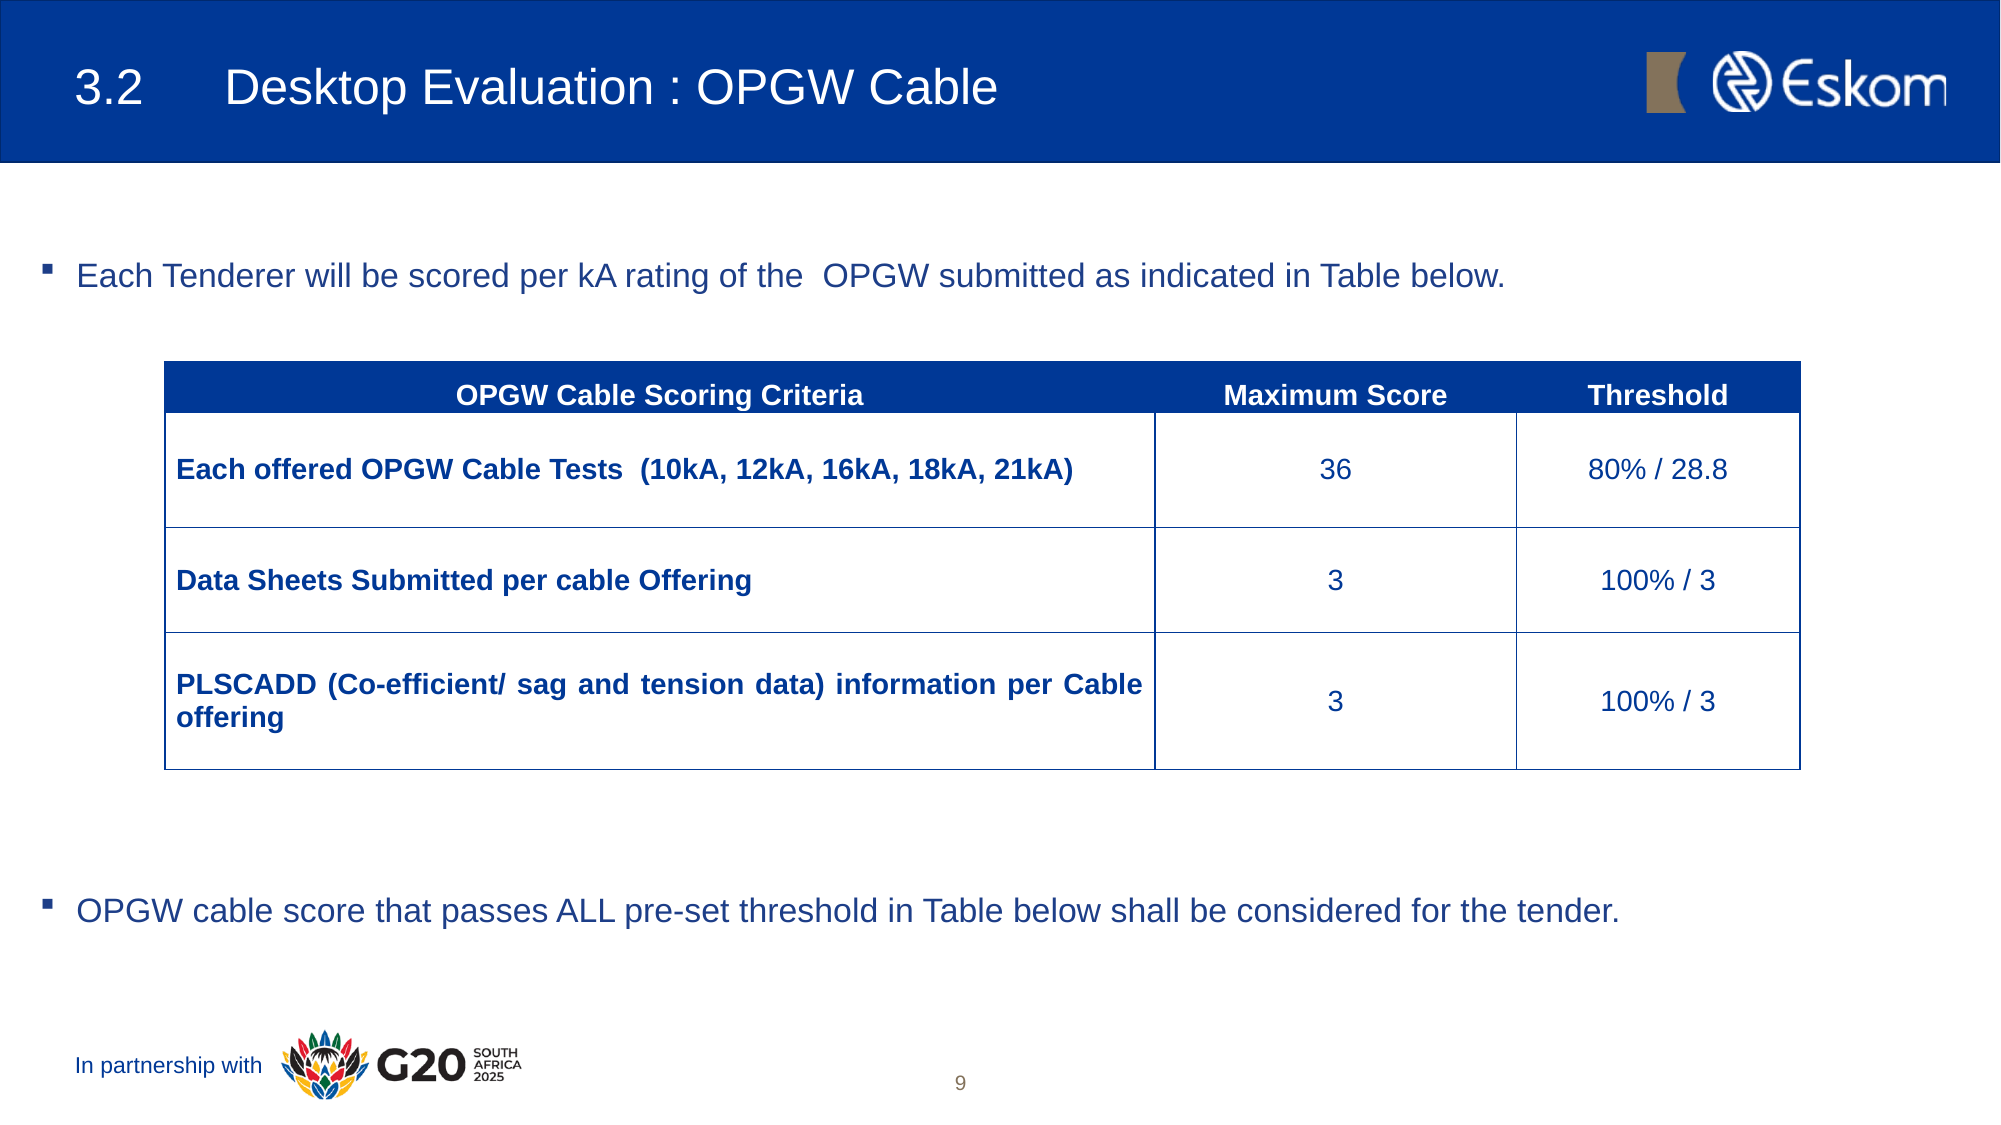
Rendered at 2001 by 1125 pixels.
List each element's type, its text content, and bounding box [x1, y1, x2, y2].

table_cell 100% / 3 [1517, 633, 1799, 769]
table_cell Each offered OPGW Cable Tests (10kA, 12kA, 16kA, 18kA, 21kA) [166, 413, 1154, 527]
table_header Threshold [1517, 363, 1799, 411]
table_cell 3 [1156, 633, 1516, 769]
table_cell Data Sheets Submitted per cable Offering [166, 528, 1154, 632]
list Each Tenderer will be scored per kA rating of the OPGW submitted as indicated in Table below. OPGW cable score that passes ALL pre-set threshold in Table below shall be considered for the tender. [24, 155, 1874, 1125]
table_cell 3 [1156, 528, 1516, 632]
table_header OPGW Cable Scoring Criteria [166, 363, 1154, 411]
table_cell 80% / 28.8 [1517, 413, 1799, 527]
title 3.2 Desktop Evaluation : OPGW Cable [59, 33, 1620, 143]
table_cell 100% / 3 [1517, 528, 1799, 632]
table_cell 36 [1156, 413, 1516, 527]
table_cell PLSCADD (Co-efficient/ sag and tension data) information per Cable offering [166, 633, 1154, 769]
table_header Maximum Score [1156, 363, 1516, 411]
